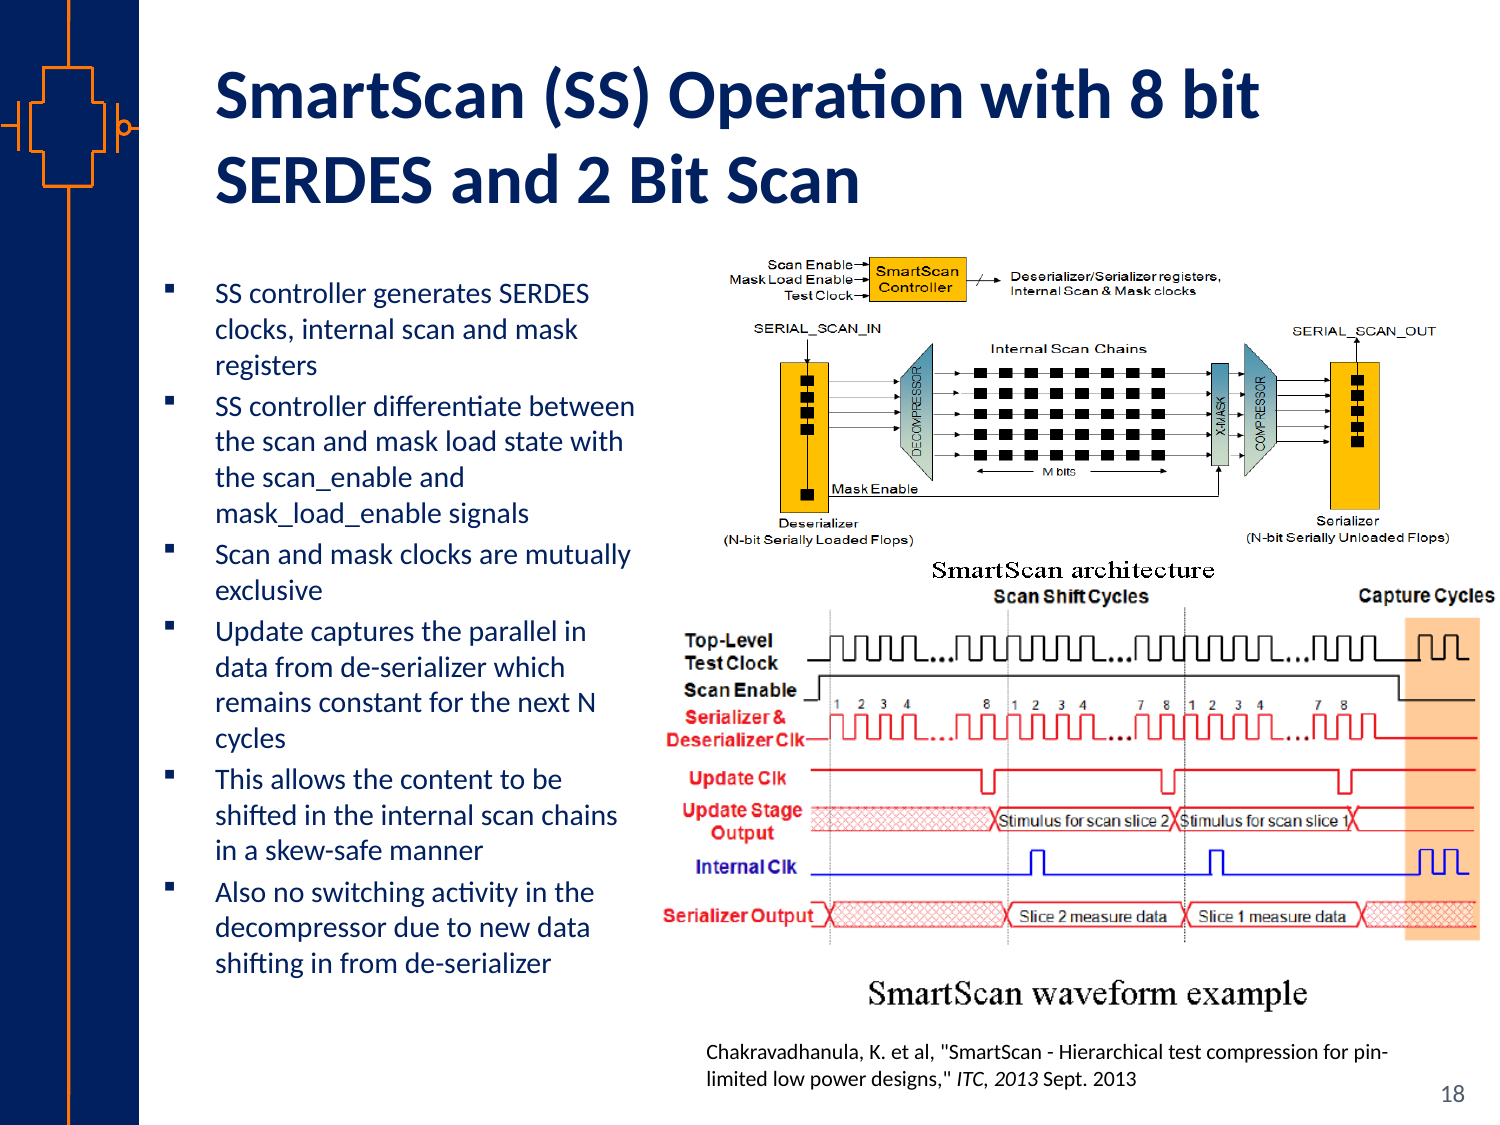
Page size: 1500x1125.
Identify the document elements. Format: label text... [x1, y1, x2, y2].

picture [660, 249, 1500, 1013]
title SmartScan (SS) Operation with 8 bit SERDES and 2 Bit Scan [200, 37, 1388, 225]
text_box Chakravadhanula, K. et al, "SmartScan - Hierarchical test compression for pin-limited low power designs," ITC, 2013 Sept. 2013 [691, 1030, 1452, 1098]
list SS controller generates SERDES clocks, internal scan and mask registers SS controller differentiate between the scan and mask load state with the scan_enable and mask_load_enable signals Scan and mask clocks are mutually exclusive Update captures the parallel in data from de-serializer which remains constant for the next N cycles This allows the content to be shifted in the internal scan chains in a skew-safe manner Also no switching activity in the decompressor due to new data shifting in from de-serializer [147, 266, 661, 992]
slide_number 18 [1425, 1062, 1488, 1123]
